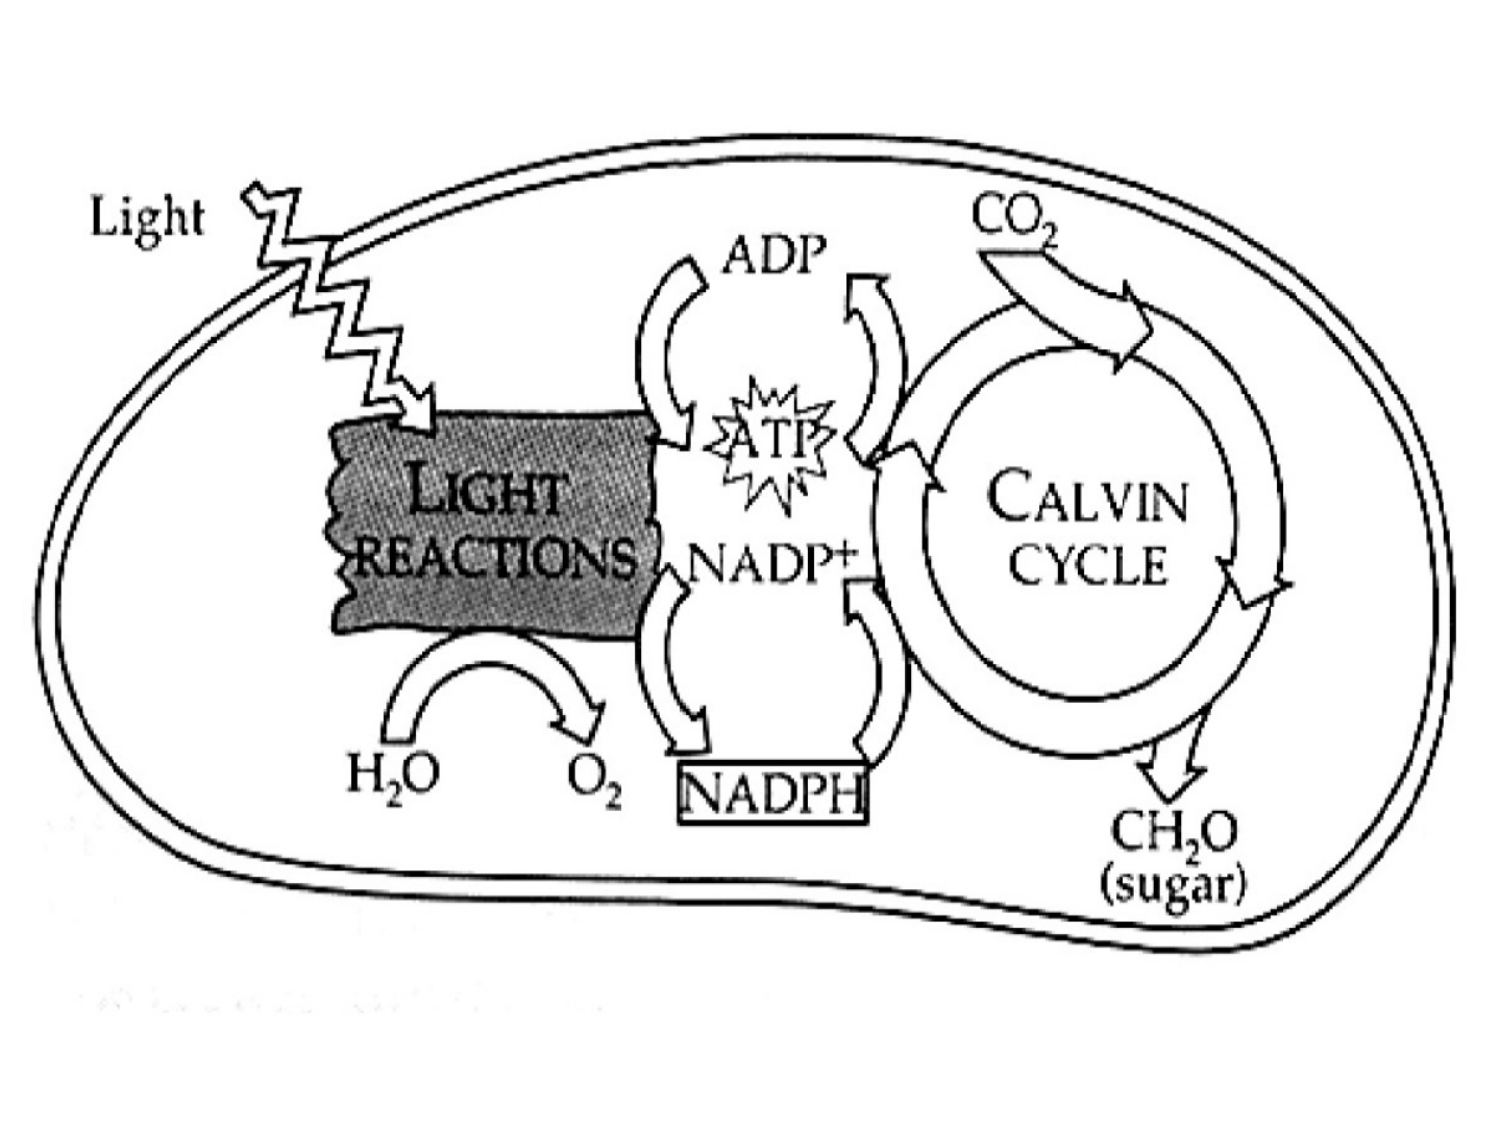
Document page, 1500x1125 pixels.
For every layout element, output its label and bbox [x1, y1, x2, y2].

picture [3, 87, 1500, 1026]
